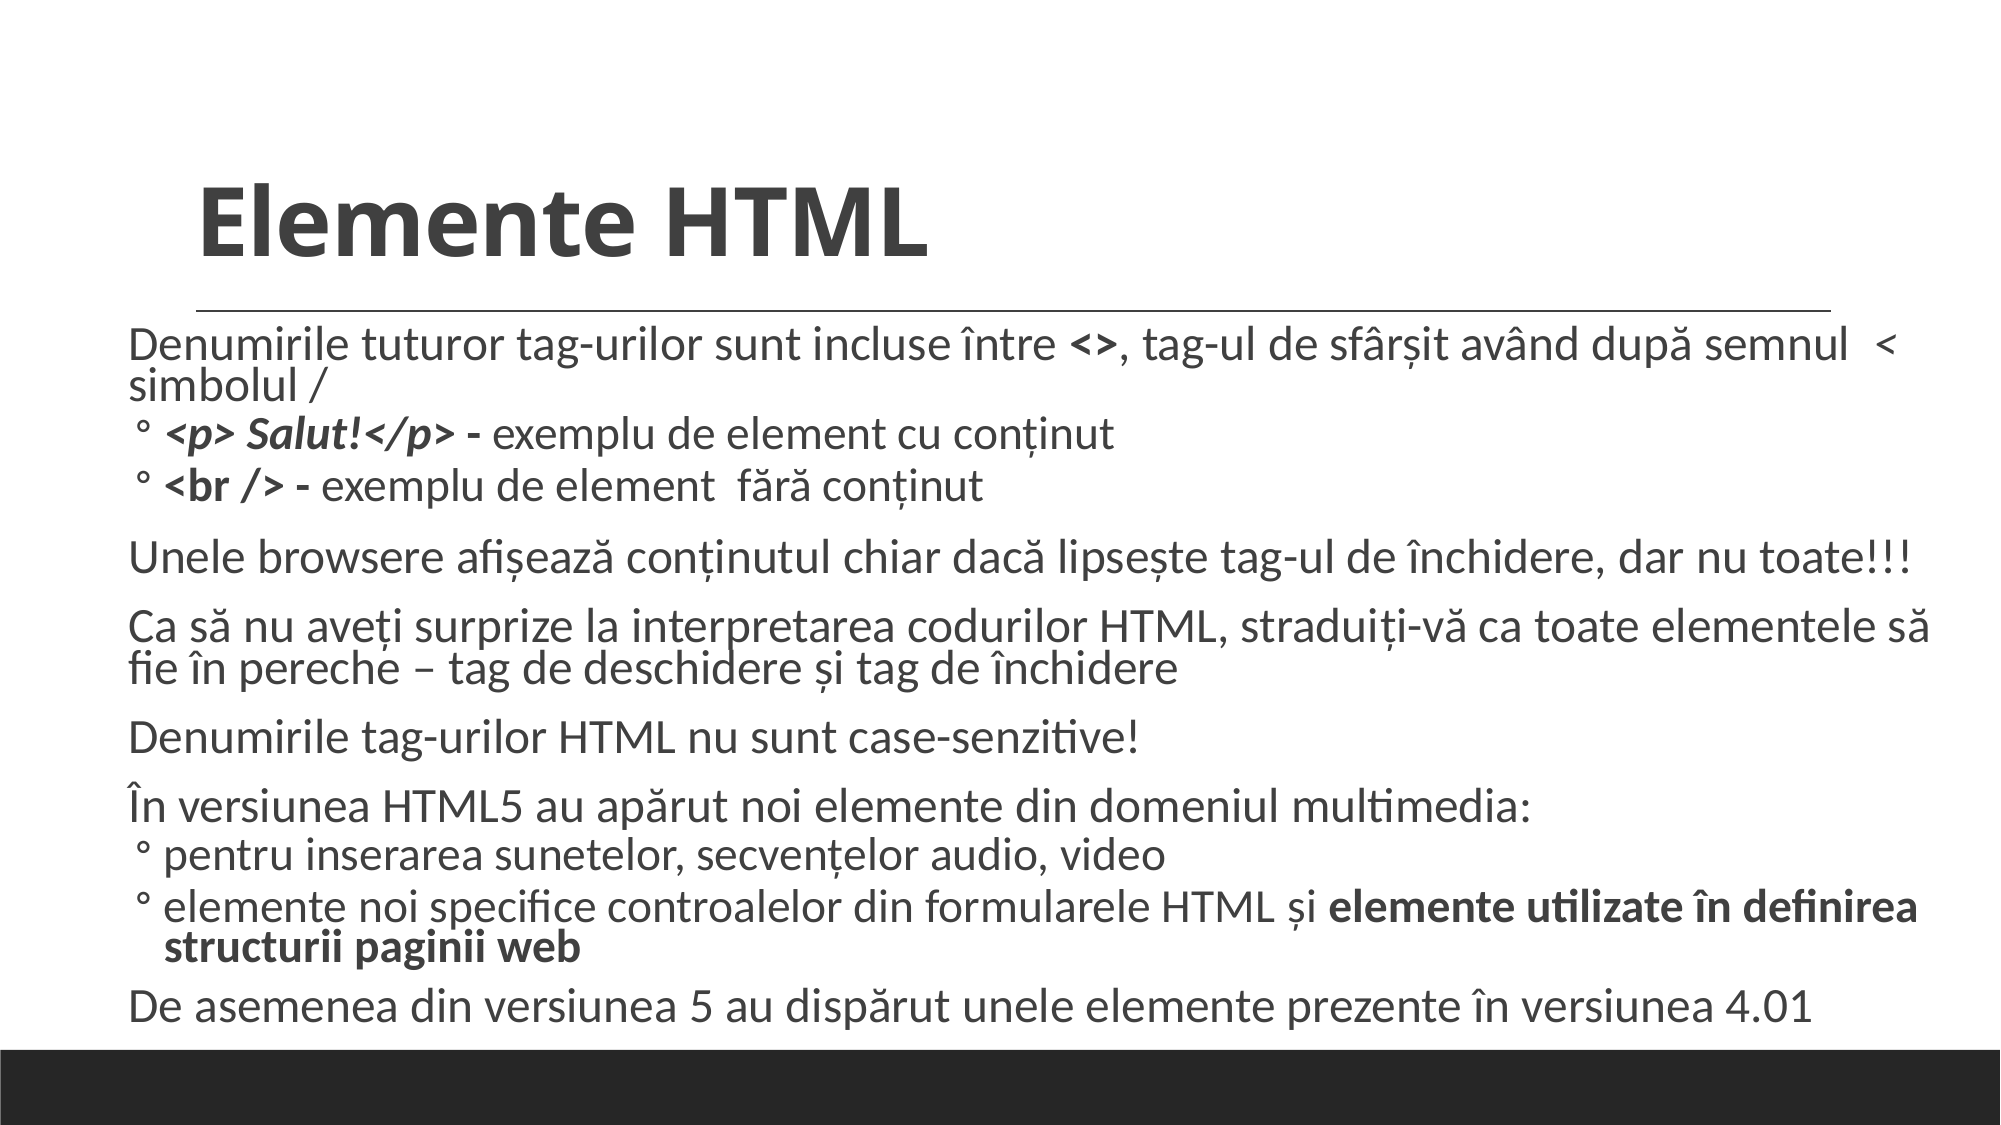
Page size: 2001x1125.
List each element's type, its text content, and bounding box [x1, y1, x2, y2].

list Denumirile tuturor tag-urilor sunt incluse între <>, tag-ul de sfârşit având după semnul < simbolul / <p> Salut!</p> - exemplu de element cu conţinut <br /> - exemplu de element fără conţinut Unele browsere afişează conţinutul chiar dacă lipseşte tag-ul de închidere, dar nu toate!!! Ca să nu aveți surprize la interpretarea codurilor HTML, straduiți-vă ca toate elementele să fie în pereche – tag de deschidere şi tag de închidere Denumirile tag-urilor HTML nu sunt case-senzitive! În versiunea HTML5 au apărut noi elemente din domeniul multimedia: pentru inserarea sunetelor, secvenţelor audio, video elemente noi specifice controalelor din formularele HTML şi elemente utilizate în definirea structurii paginii web De asemenea din versiunea 5 au dispărut unele elemente prezente în versiunea 4.01 [99, 319, 1933, 1079]
title Elemente HTML [180, 47, 1830, 285]
